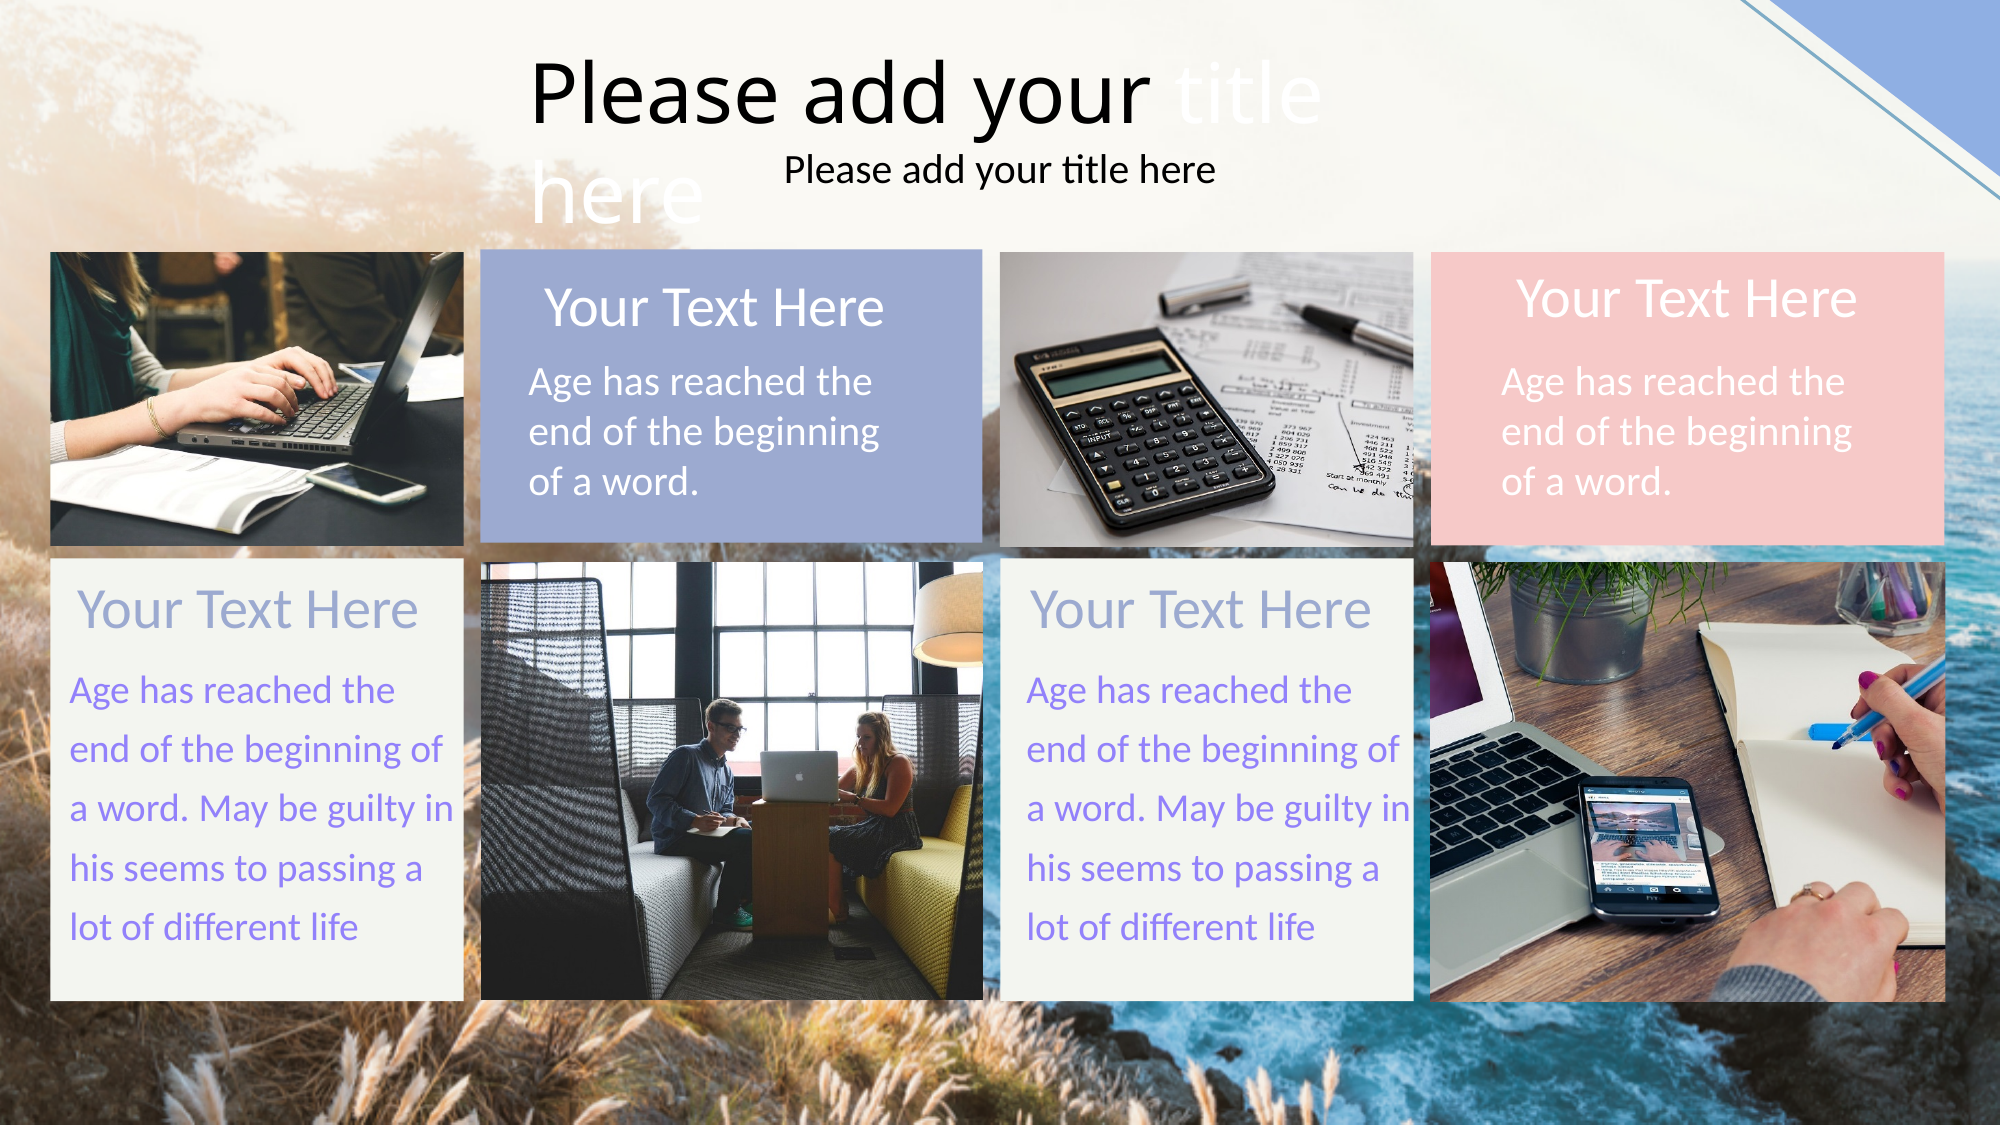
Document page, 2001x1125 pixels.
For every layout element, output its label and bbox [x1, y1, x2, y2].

picture [0, 0, 2000, 1125]
text_box [1699, 0, 2000, 212]
